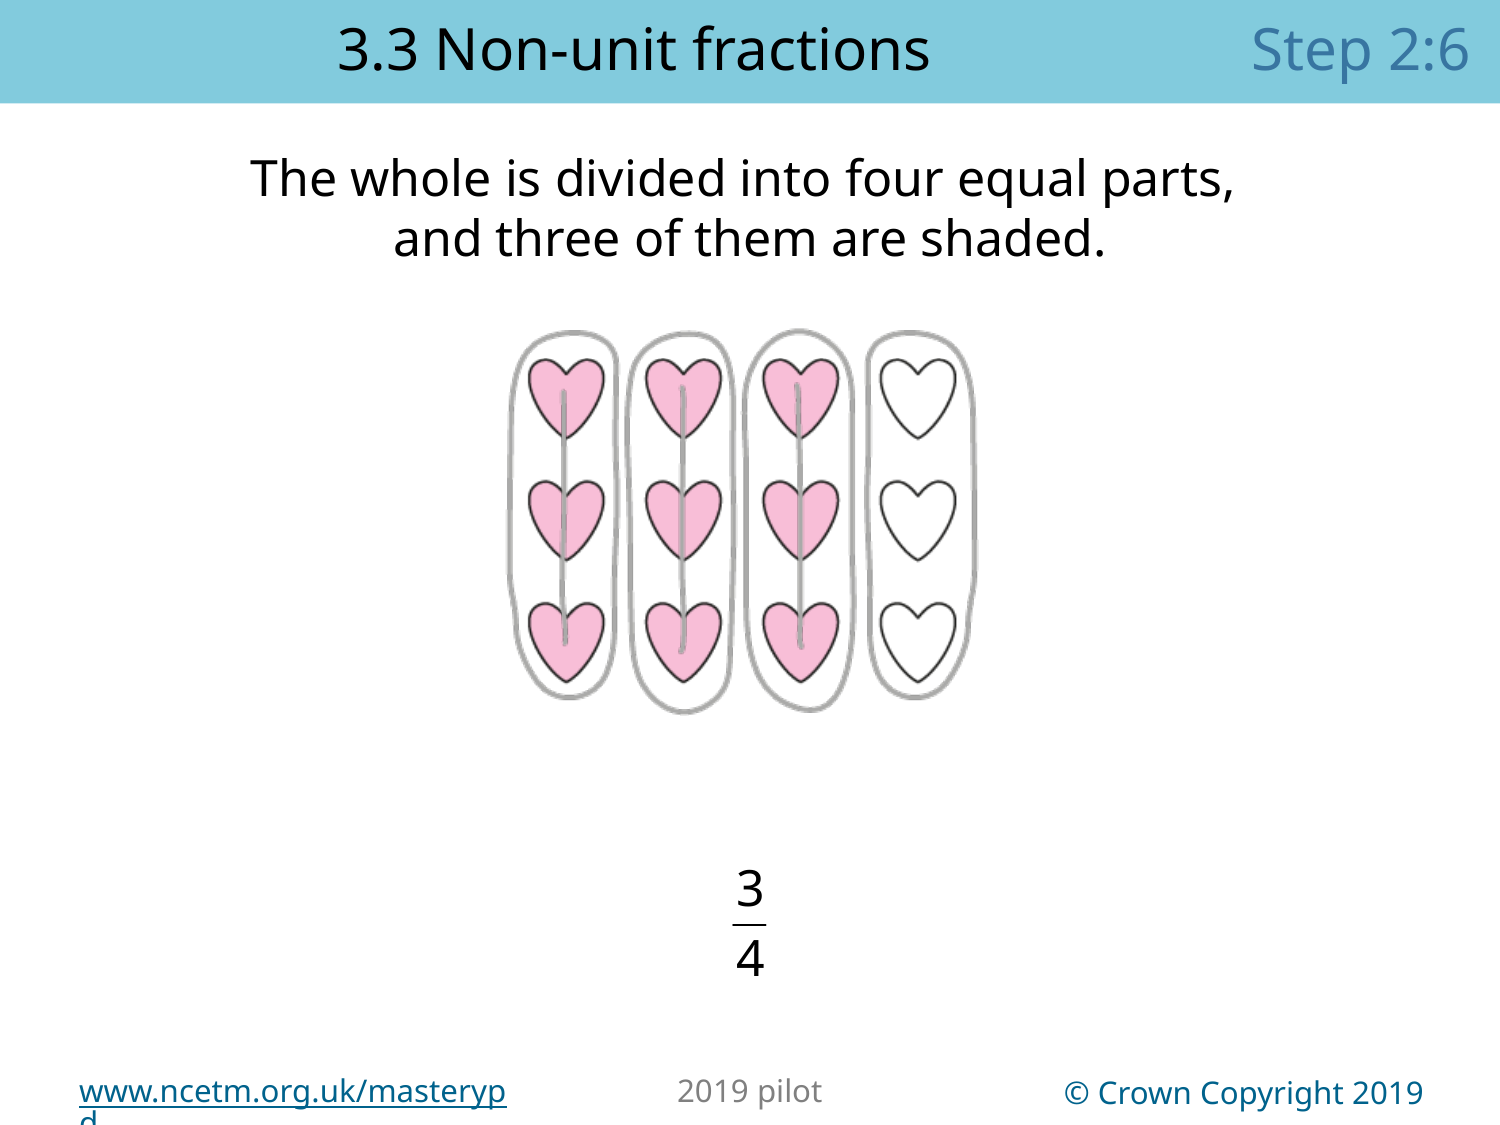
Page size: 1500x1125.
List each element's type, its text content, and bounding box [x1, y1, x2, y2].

text_box The whole is divided into four equal parts, and three of them are shaded. [0, 139, 1500, 275]
list 3.3 Non-unit fractions Step 2:6 [0, 0, 1500, 104]
picture [224, 280, 1215, 755]
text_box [729, 862, 771, 982]
